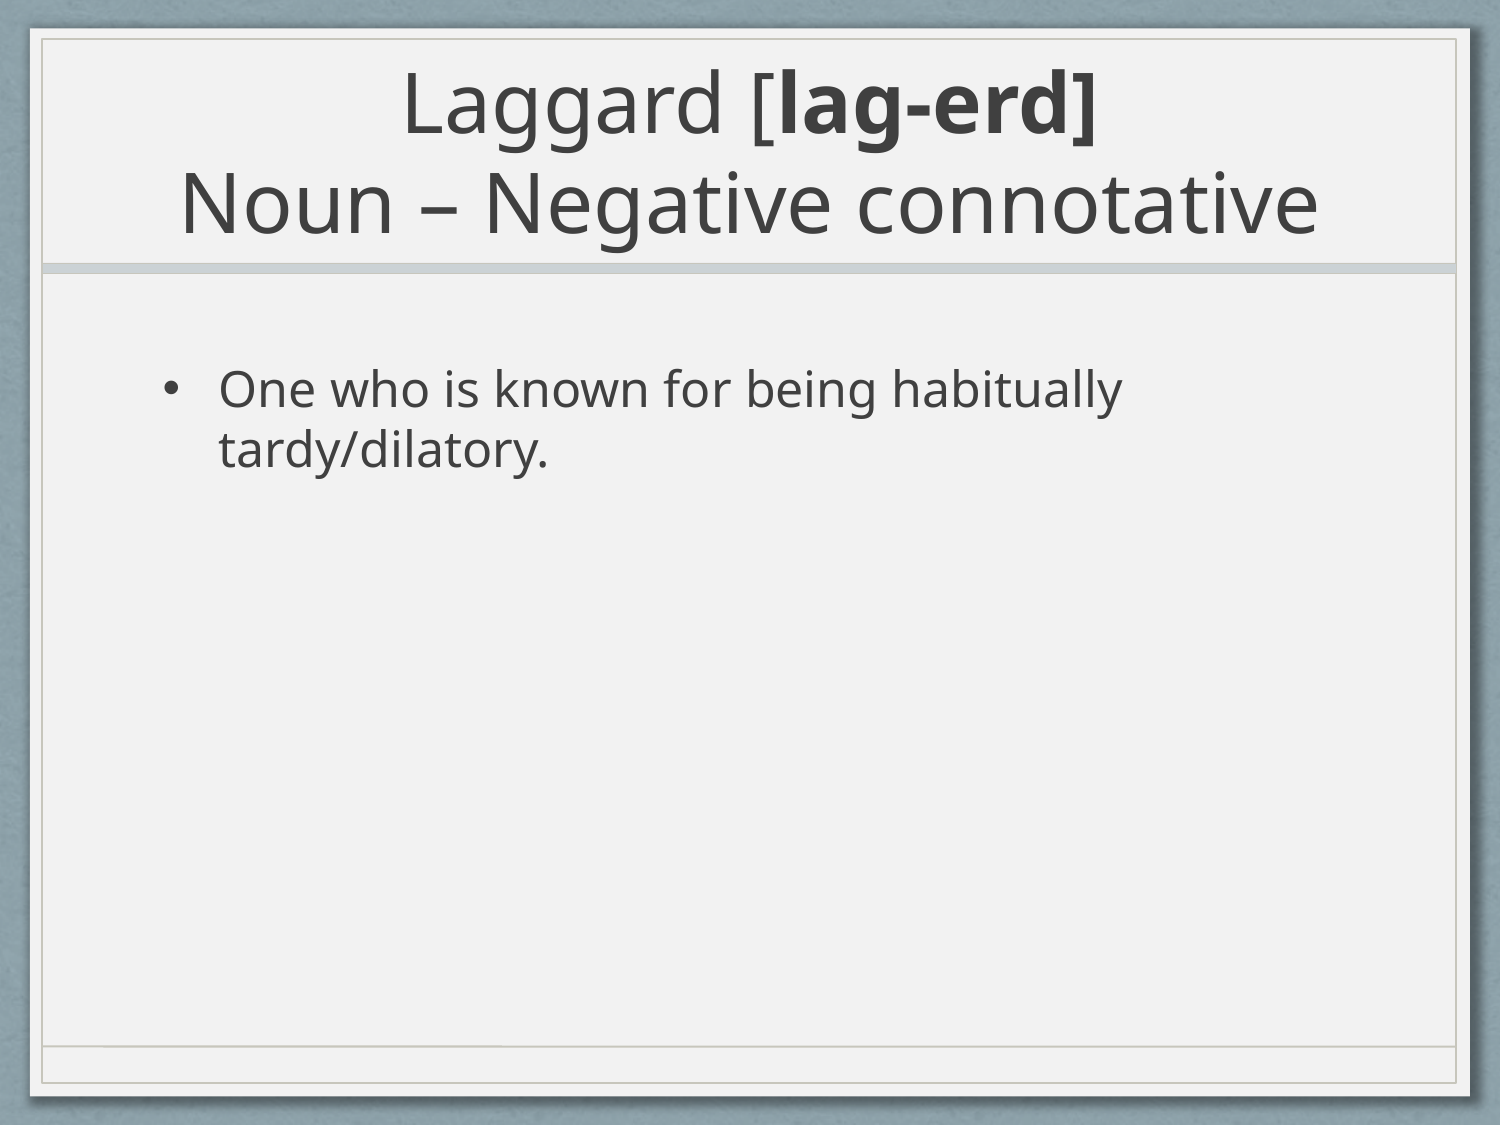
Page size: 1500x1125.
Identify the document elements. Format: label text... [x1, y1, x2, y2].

title Laggard [lag-erd] Noun – Negative connotative [147, 40, 1353, 260]
list One who is known for being habitually tardy/dilatory. [147, 350, 1353, 995]
